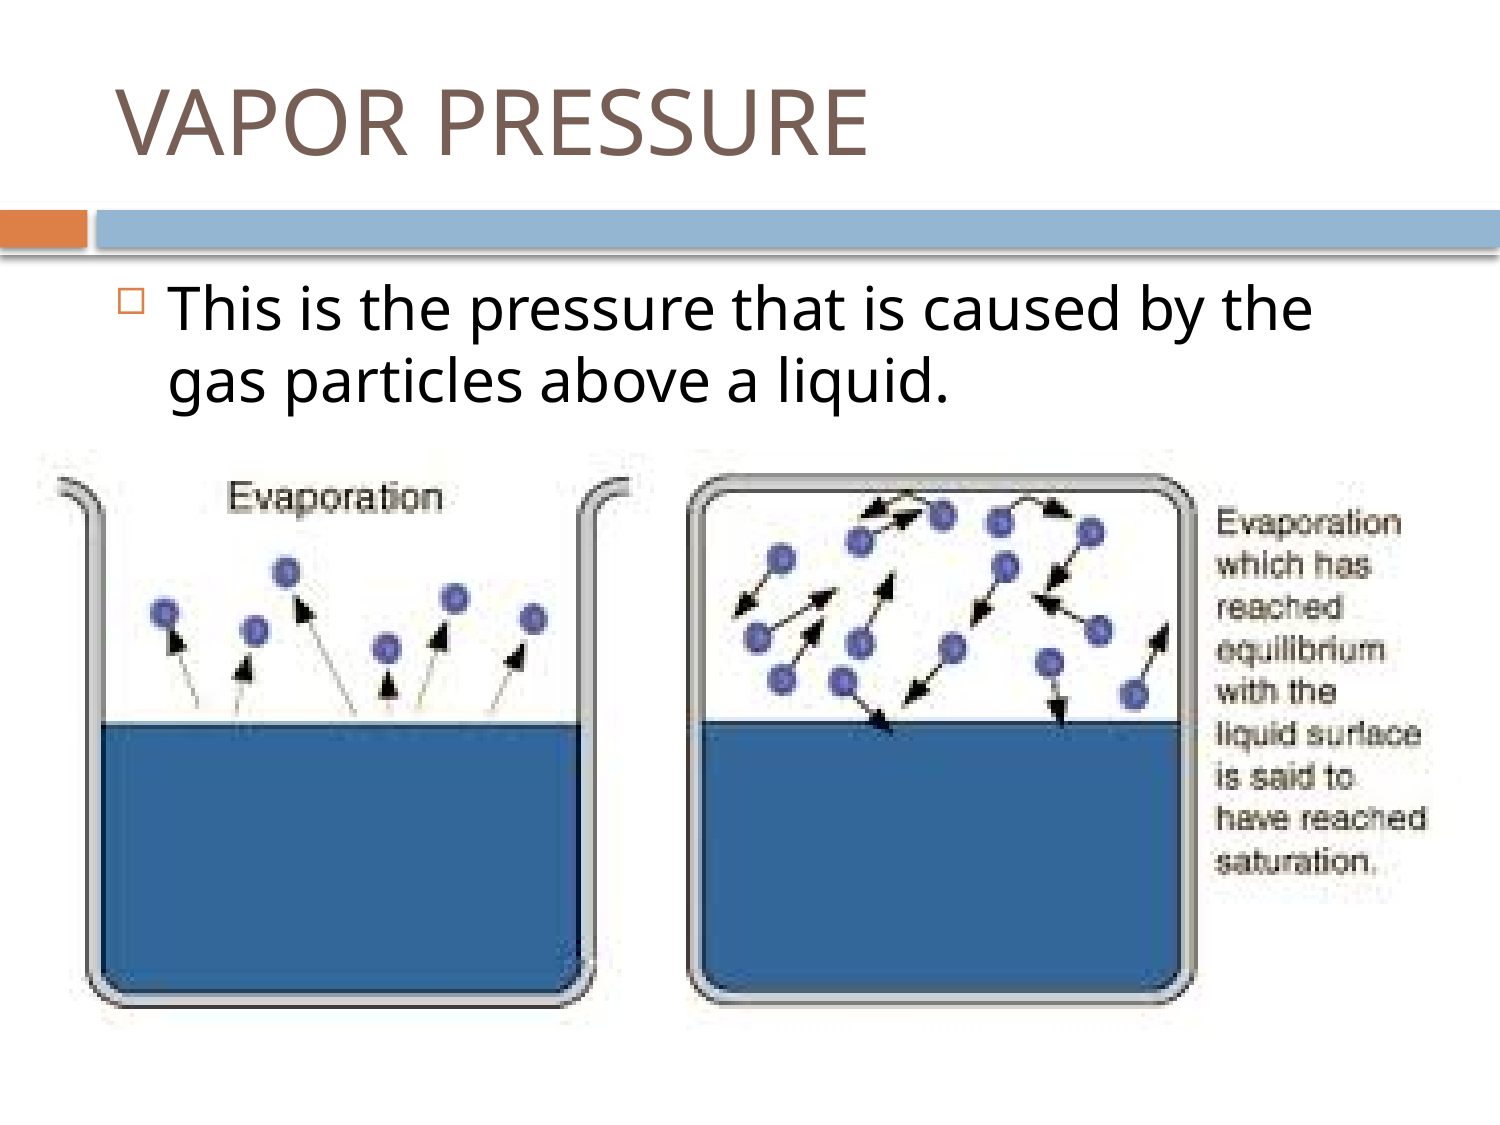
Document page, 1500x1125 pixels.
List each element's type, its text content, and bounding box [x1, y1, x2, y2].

picture [37, 449, 1462, 1031]
list This is the pressure that is caused by the gas particles above a liquid. [100, 262, 1438, 448]
title VAPOR PRESSURE [100, 37, 1438, 200]
